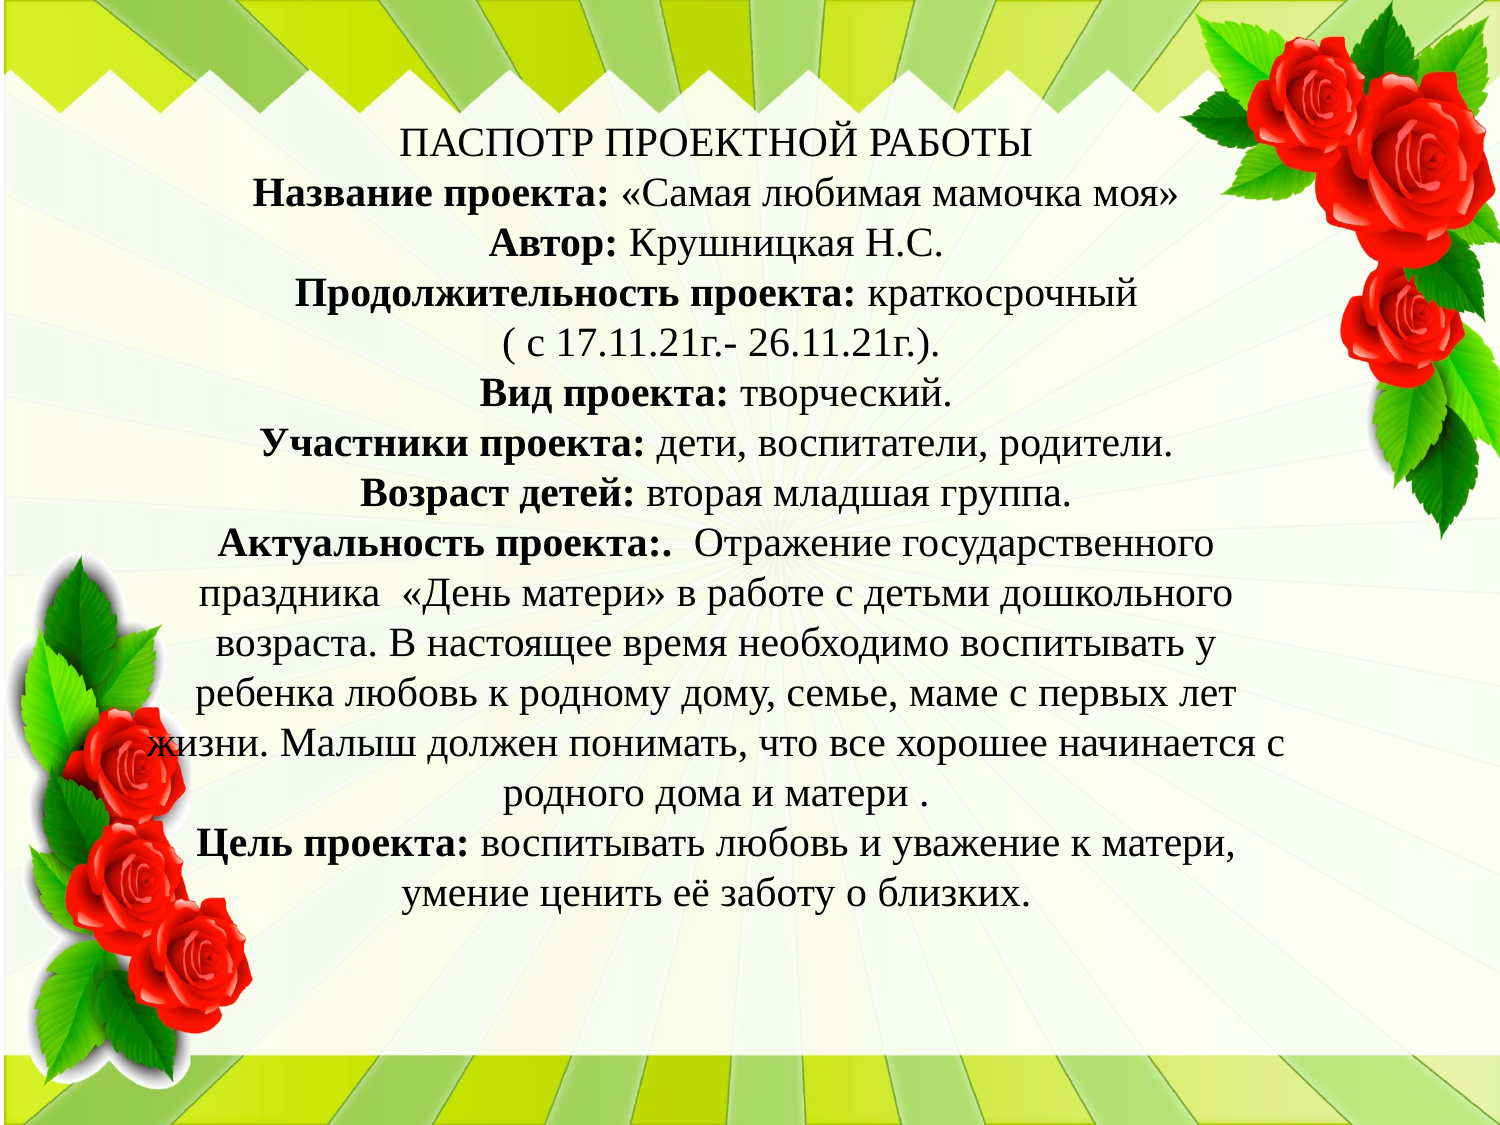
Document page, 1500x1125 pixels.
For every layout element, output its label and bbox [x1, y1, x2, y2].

list [3, 0, 1500, 1125]
